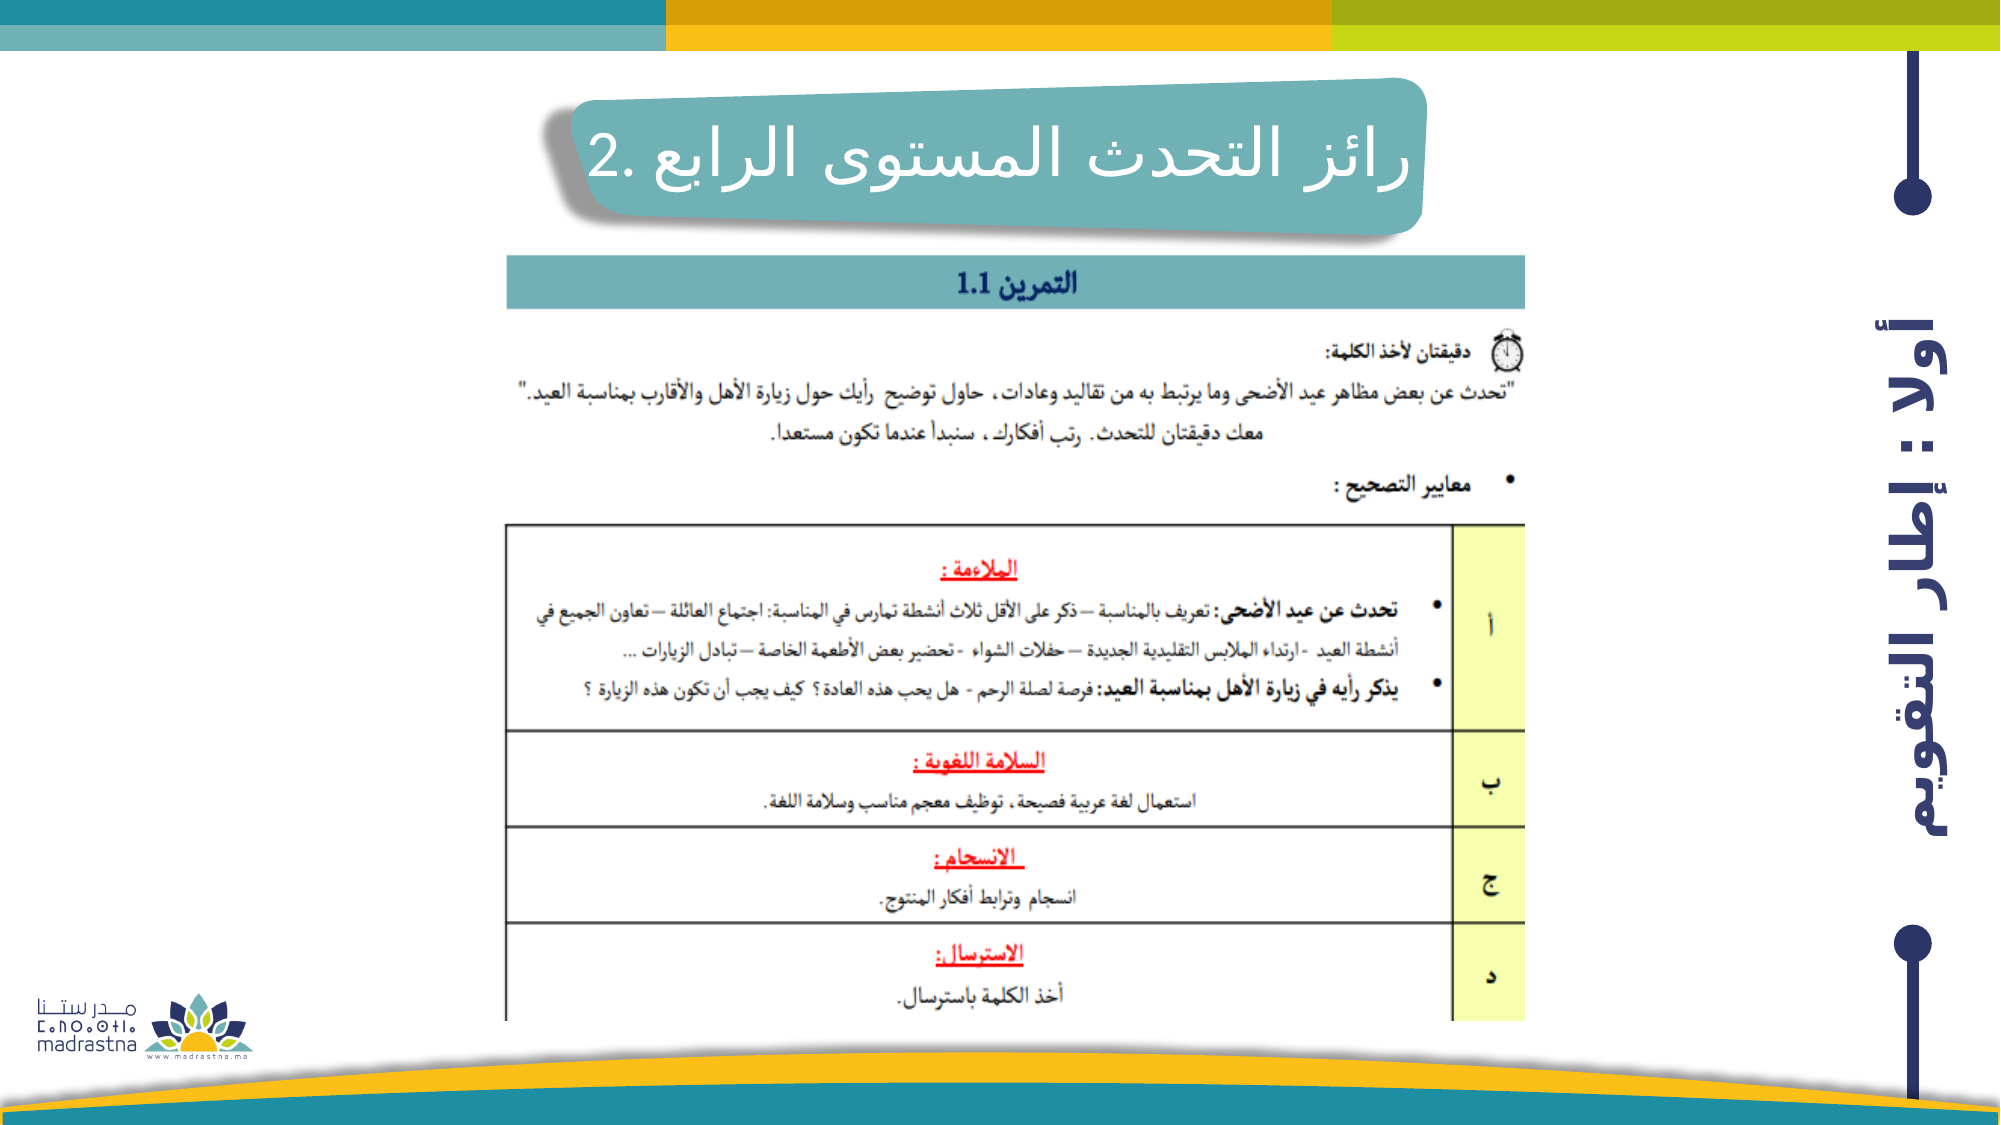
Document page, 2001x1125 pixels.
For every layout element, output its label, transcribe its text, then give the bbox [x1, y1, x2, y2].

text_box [1894, 925, 1931, 1052]
picture [501, 249, 1525, 1021]
picture [38, 993, 253, 1060]
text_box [0, 0, 2000, 52]
text_box أولا : إطار التقويم [1832, 136, 1988, 1021]
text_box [0, 1052, 2000, 1125]
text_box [567, 47, 1433, 243]
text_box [1894, 52, 1931, 215]
